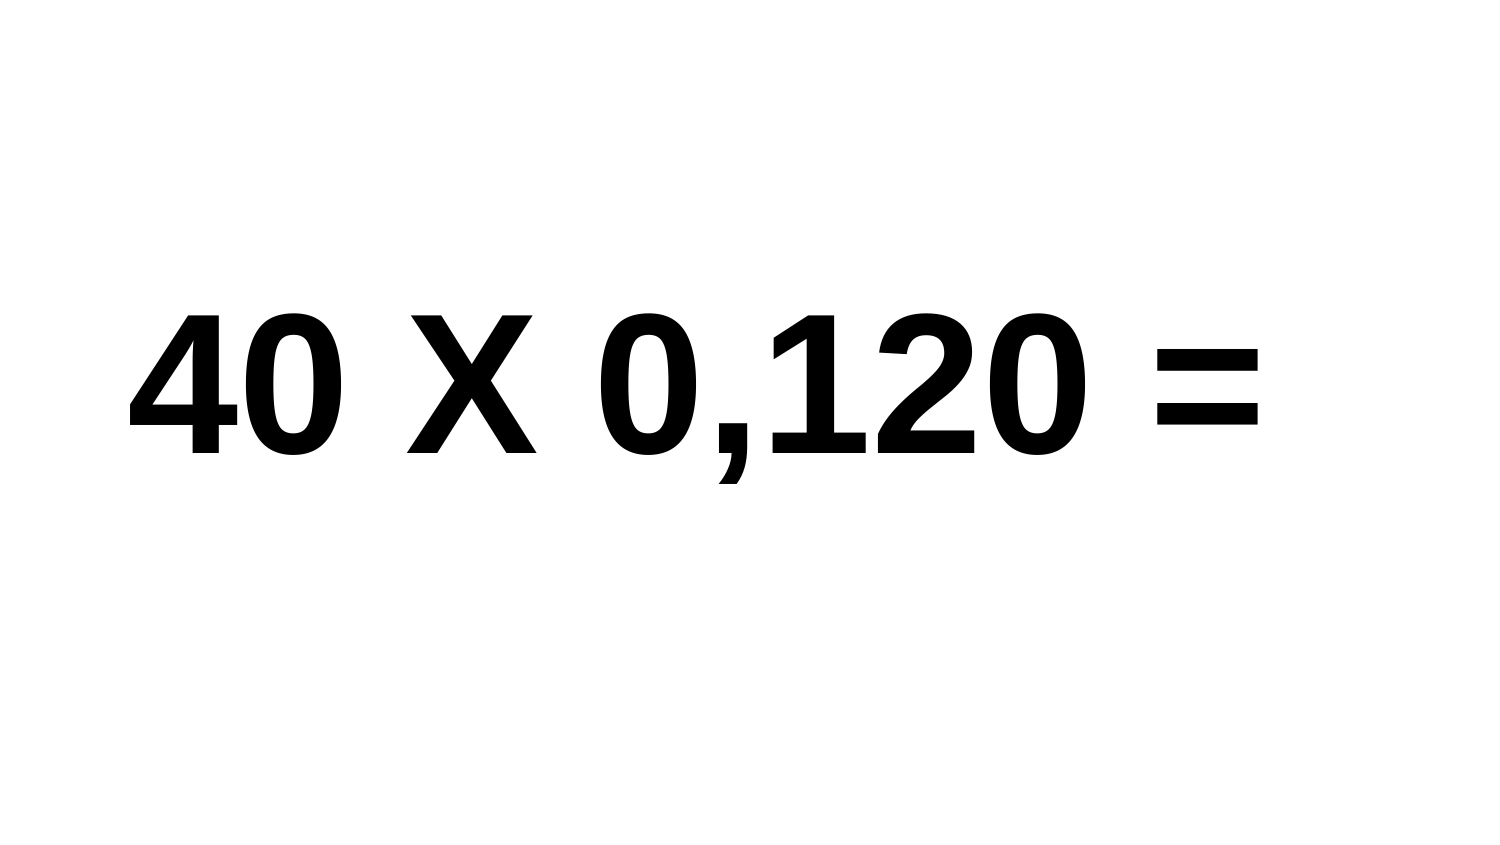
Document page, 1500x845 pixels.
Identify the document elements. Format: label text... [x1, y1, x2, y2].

text_box 40 X 0,120 = [112, 318, 1388, 509]
